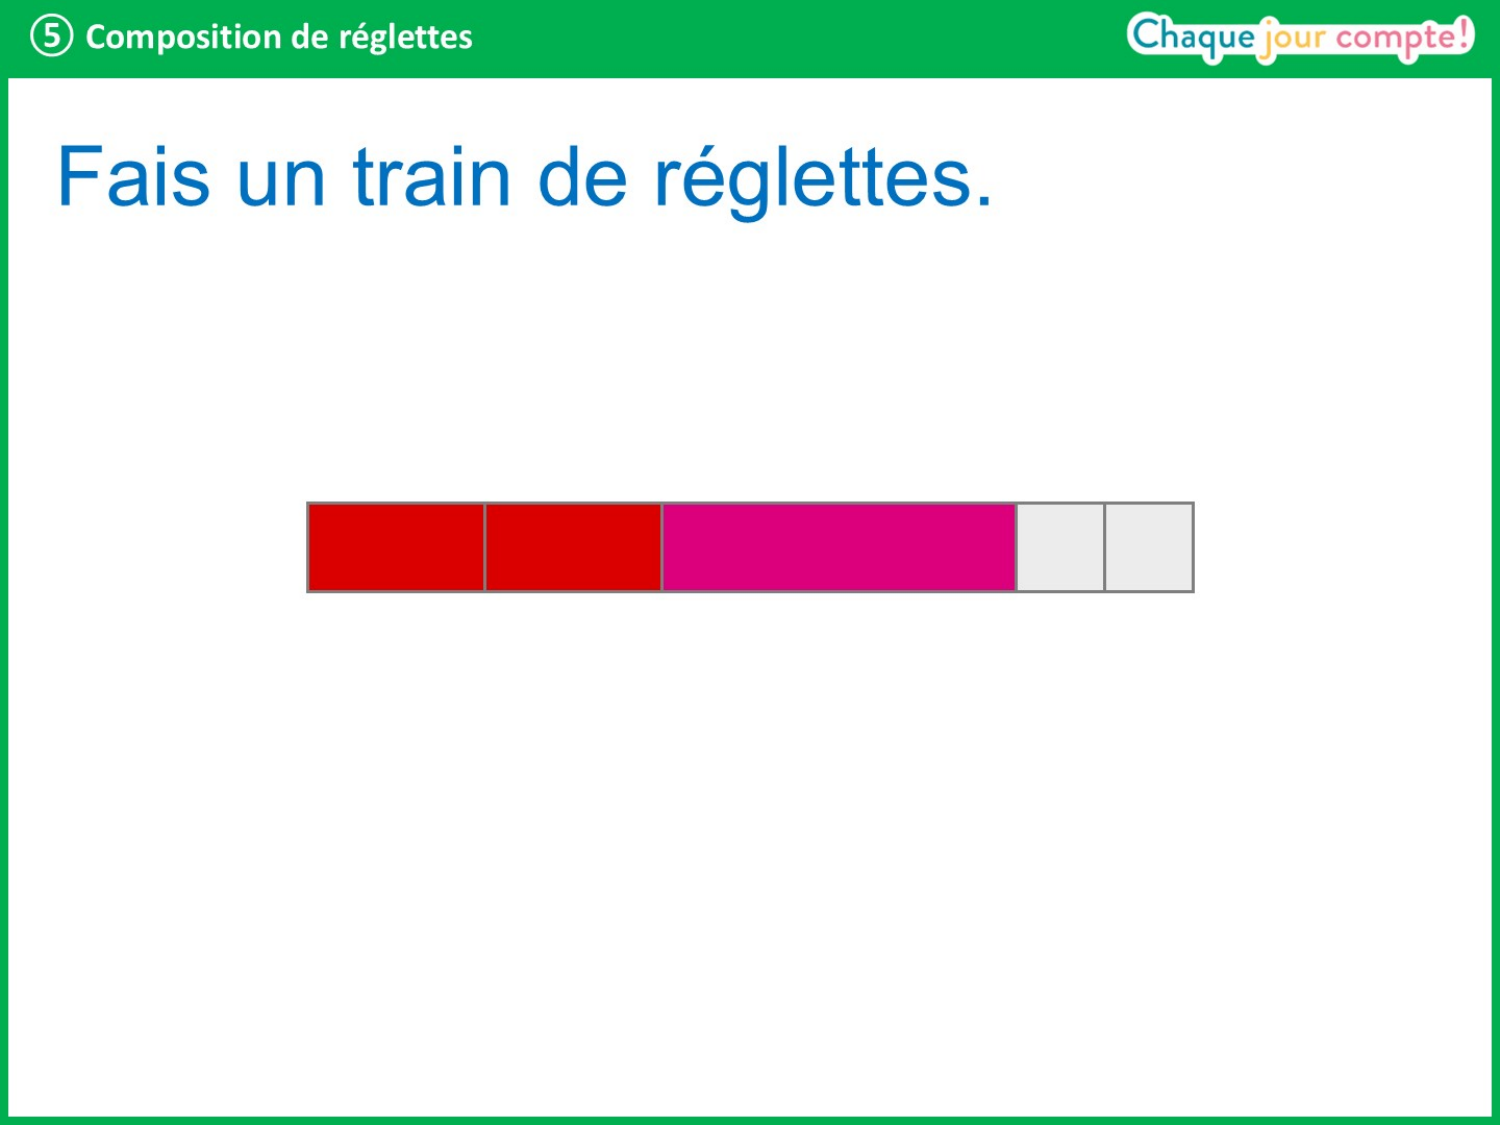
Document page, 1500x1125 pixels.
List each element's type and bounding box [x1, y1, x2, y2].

list [0, 0, 1500, 1125]
